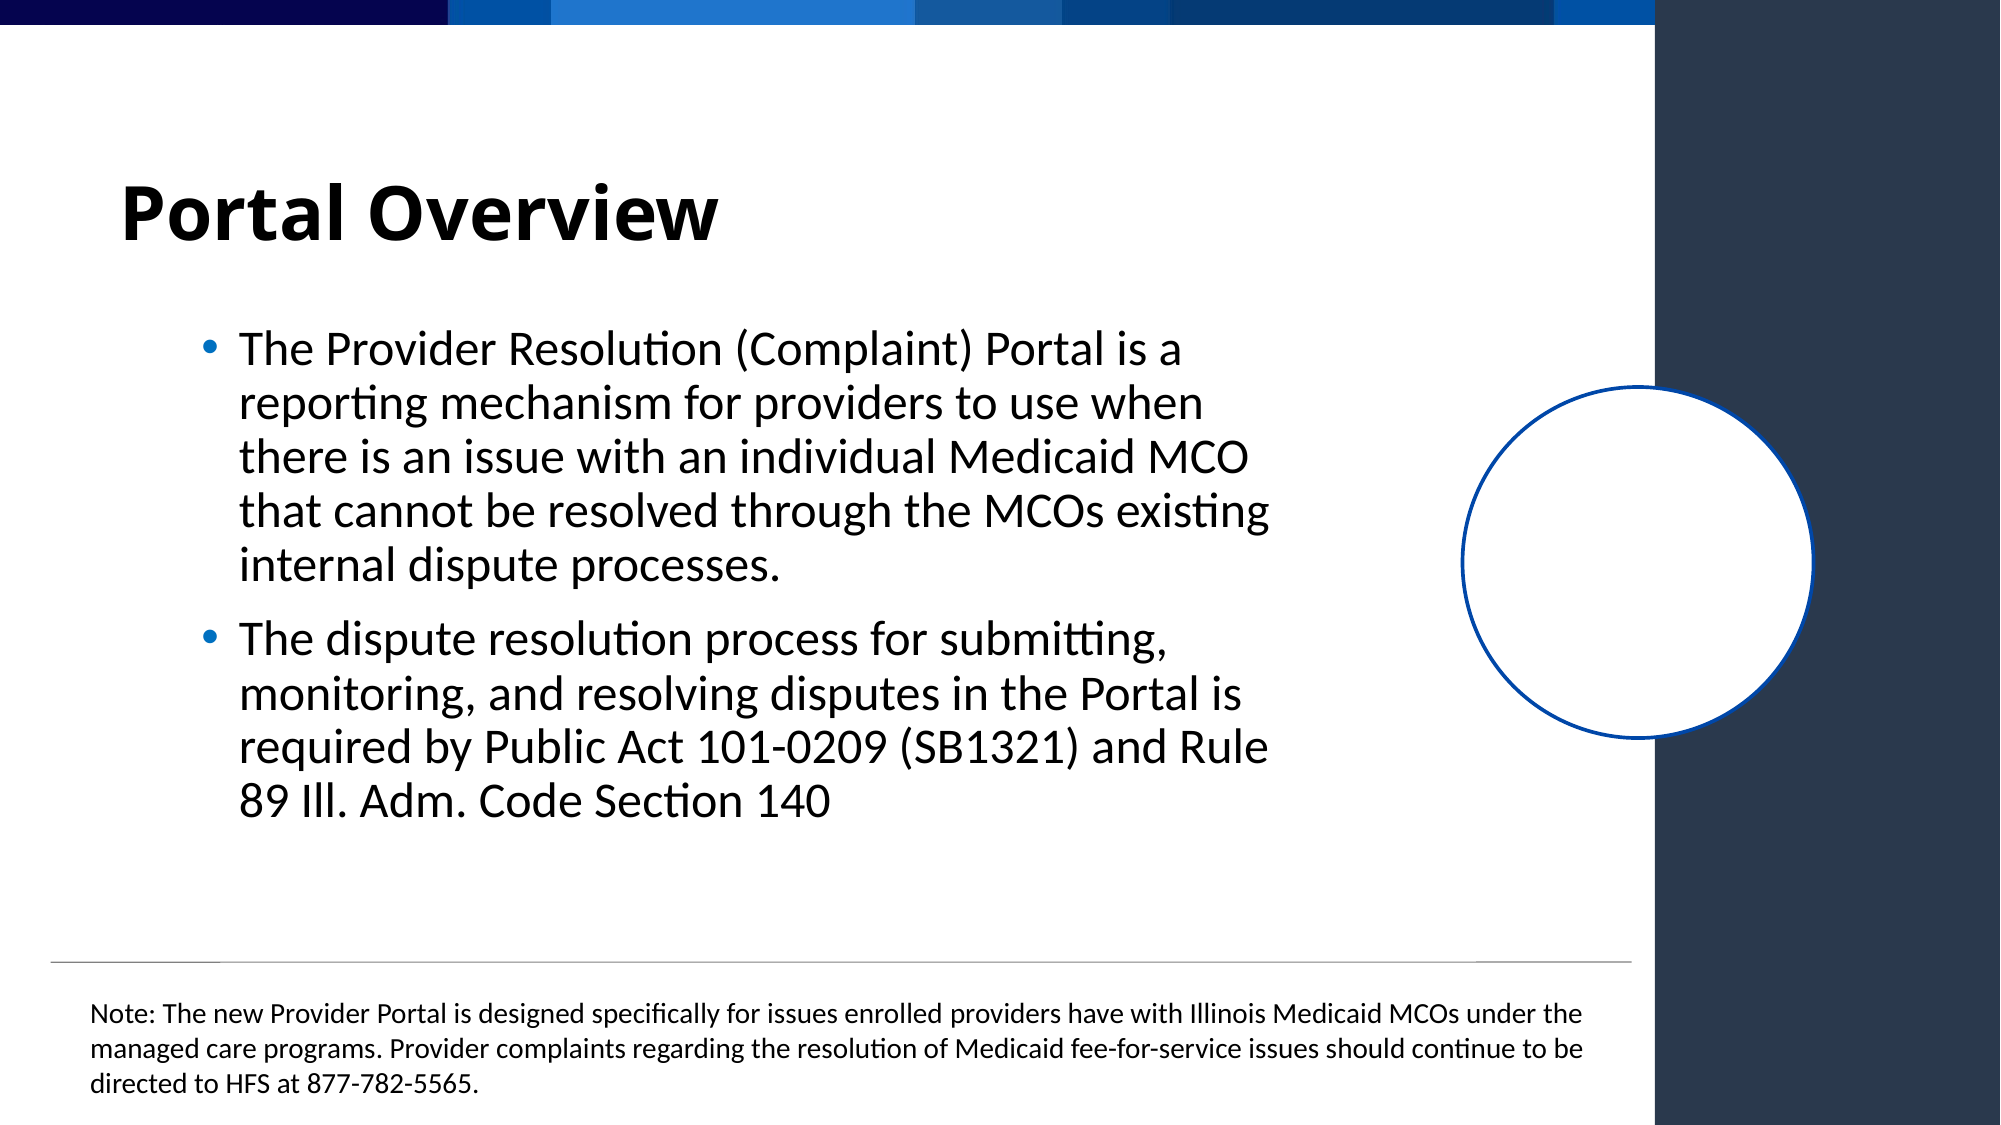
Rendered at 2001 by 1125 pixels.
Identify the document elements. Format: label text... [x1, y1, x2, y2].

text_box [1654, 0, 2000, 1125]
list The Provider Resolution (Complaint) Portal is a reporting mechanism for providers to use when there is an issue with an individual Medicaid MCO that cannot be resolved through the MCOs existing internal dispute processes. The dispute resolution process for submitting, monitoring, and resolving disputes in the Portal is required by Public Act 101-0209 (SB1321) and Rule 89 Ill. Adm. Code Section 140 [186, 314, 1327, 907]
text_box Note: The new Provider Portal is designed specifically for issues enrolled providers have with Illinois Medicaid MCOs under the managed care programs. Provider complaints regarding the resolution of Medicaid fee-for-service issues should continue to be directed to HFS at 877-782-5565.​ [0, 986, 1632, 1107]
text_box [0, 0, 1655, 25]
text_box [1461, 385, 1815, 740]
title Portal Overview [104, 104, 1331, 322]
